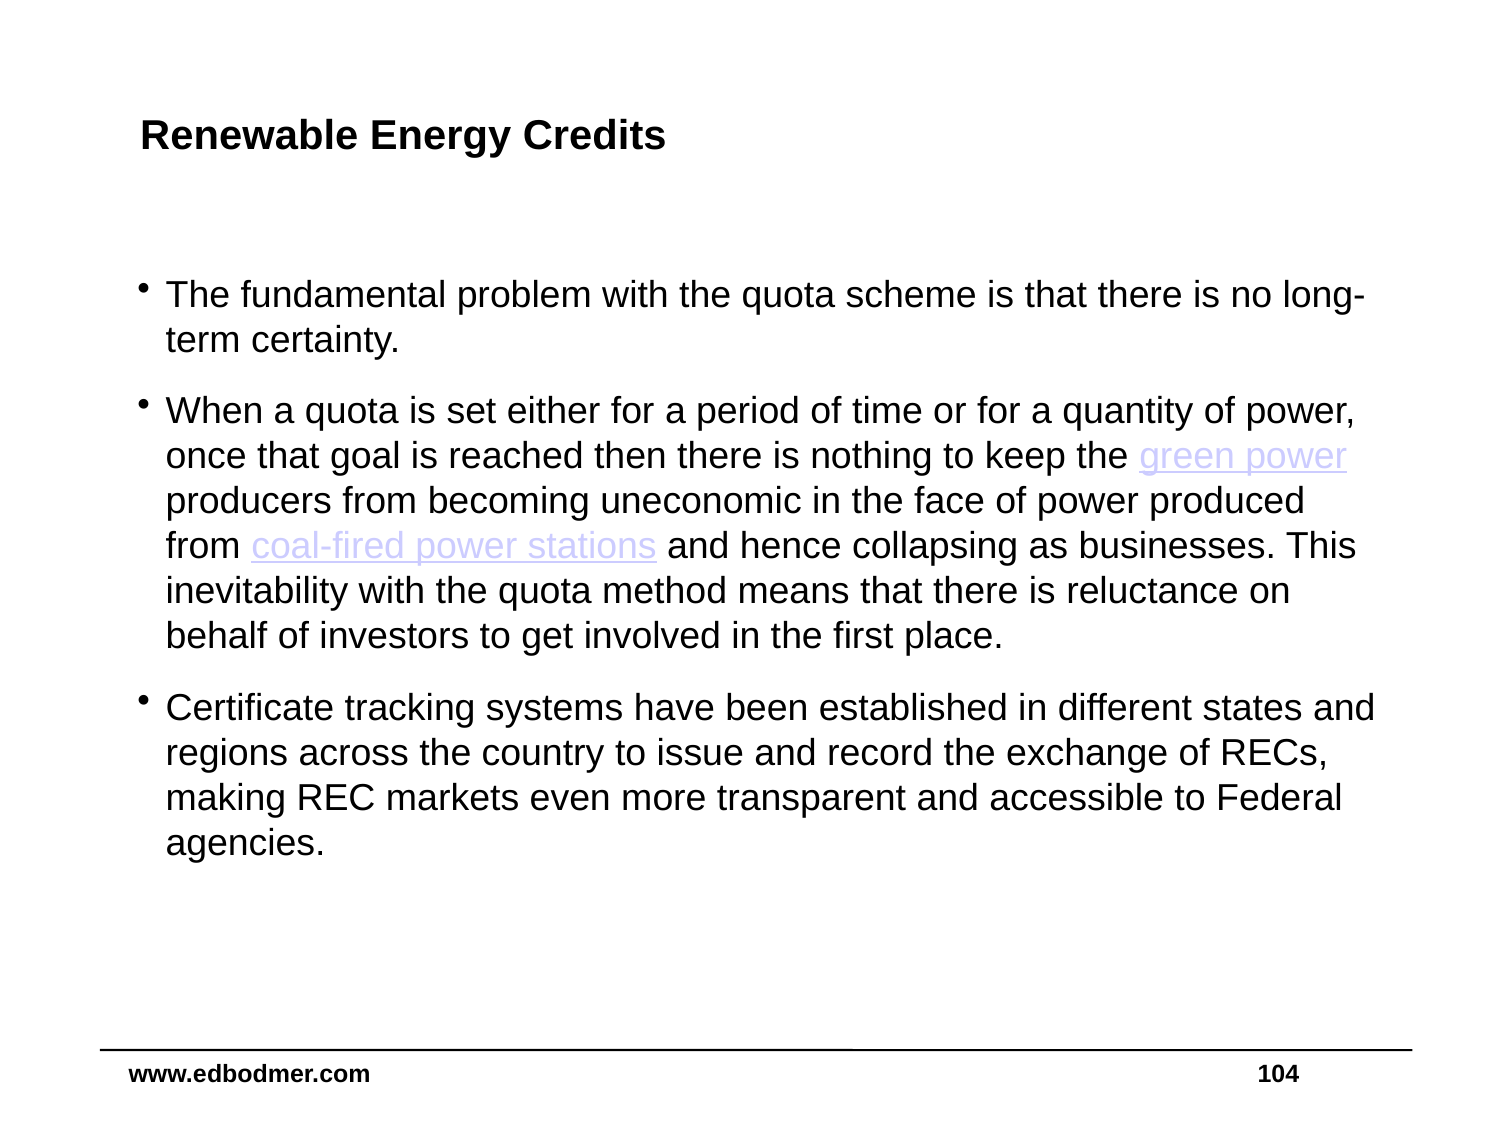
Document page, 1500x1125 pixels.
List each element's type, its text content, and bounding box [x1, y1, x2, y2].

title Renewable Energy Credits [124, 99, 1288, 226]
list The fundamental problem with the quota scheme is that there is no long-term certainty. When a quota is set either for a period of time or for a quantity of power, once that goal is reached then there is nothing to keep the green power producers from becoming uneconomic in the face of power produced from coal-fired power stations and hence collapsing as businesses. This inevitability with the quota method means that there is reluctance on behalf of investors to get involved in the first place. Certificate tracking systems have been established in different states and regions across the country to issue and record the exchange of RECs, making REC markets even more transparent and accessible to Federal agencies. [112, 262, 1401, 1026]
